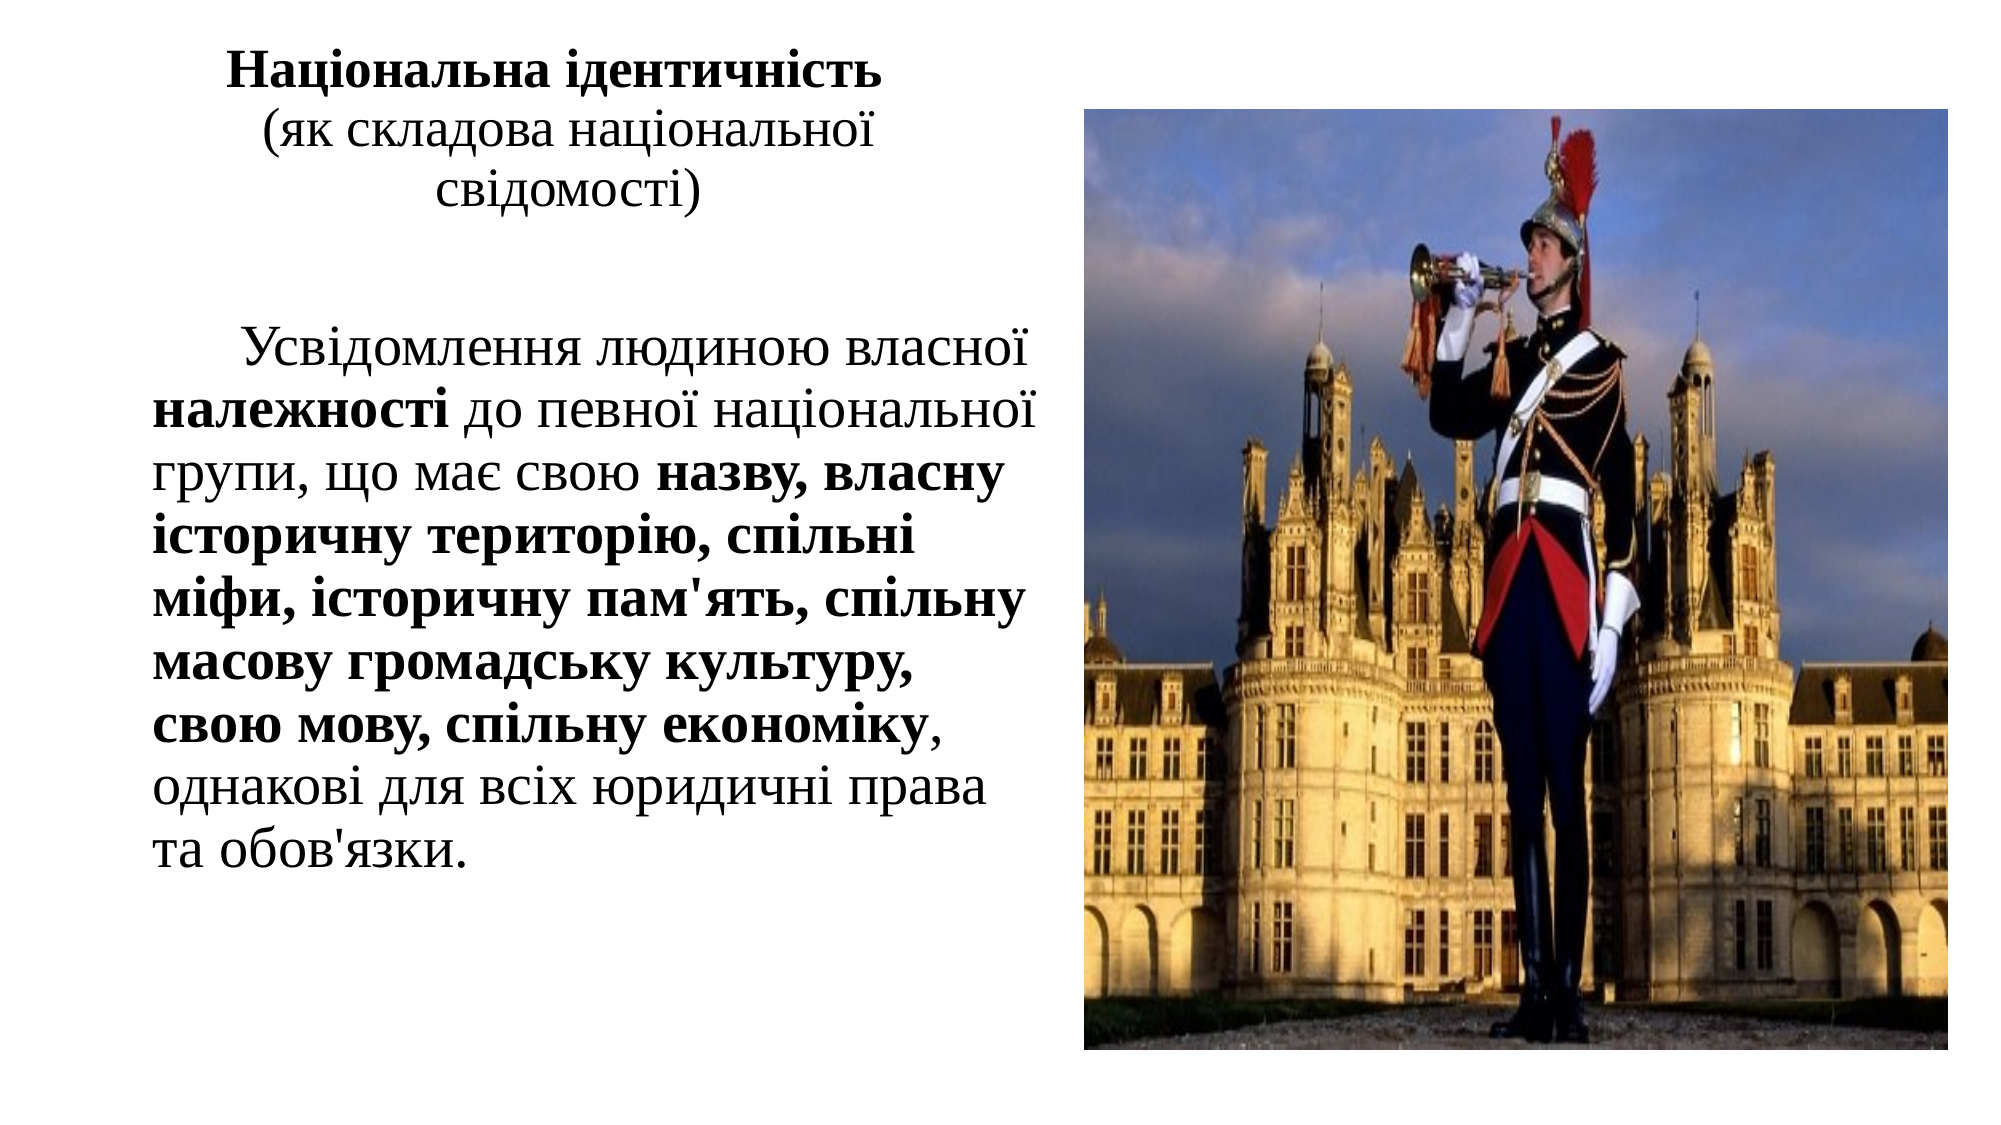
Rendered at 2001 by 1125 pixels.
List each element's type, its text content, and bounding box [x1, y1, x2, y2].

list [1084, 109, 1948, 1050]
title Національна ідентичність (як складова національної свідомості) [137, 30, 1000, 227]
list Усвідомлення людиною власної належності до певної національної групи, що має свою назву, власну історичну територію, спільні міфи, історичну пам'ять, спільну масову громадську культуру, свою мову, спільну економіку, однакові для всіх юридичні права та обов'язки. [137, 307, 1059, 1072]
